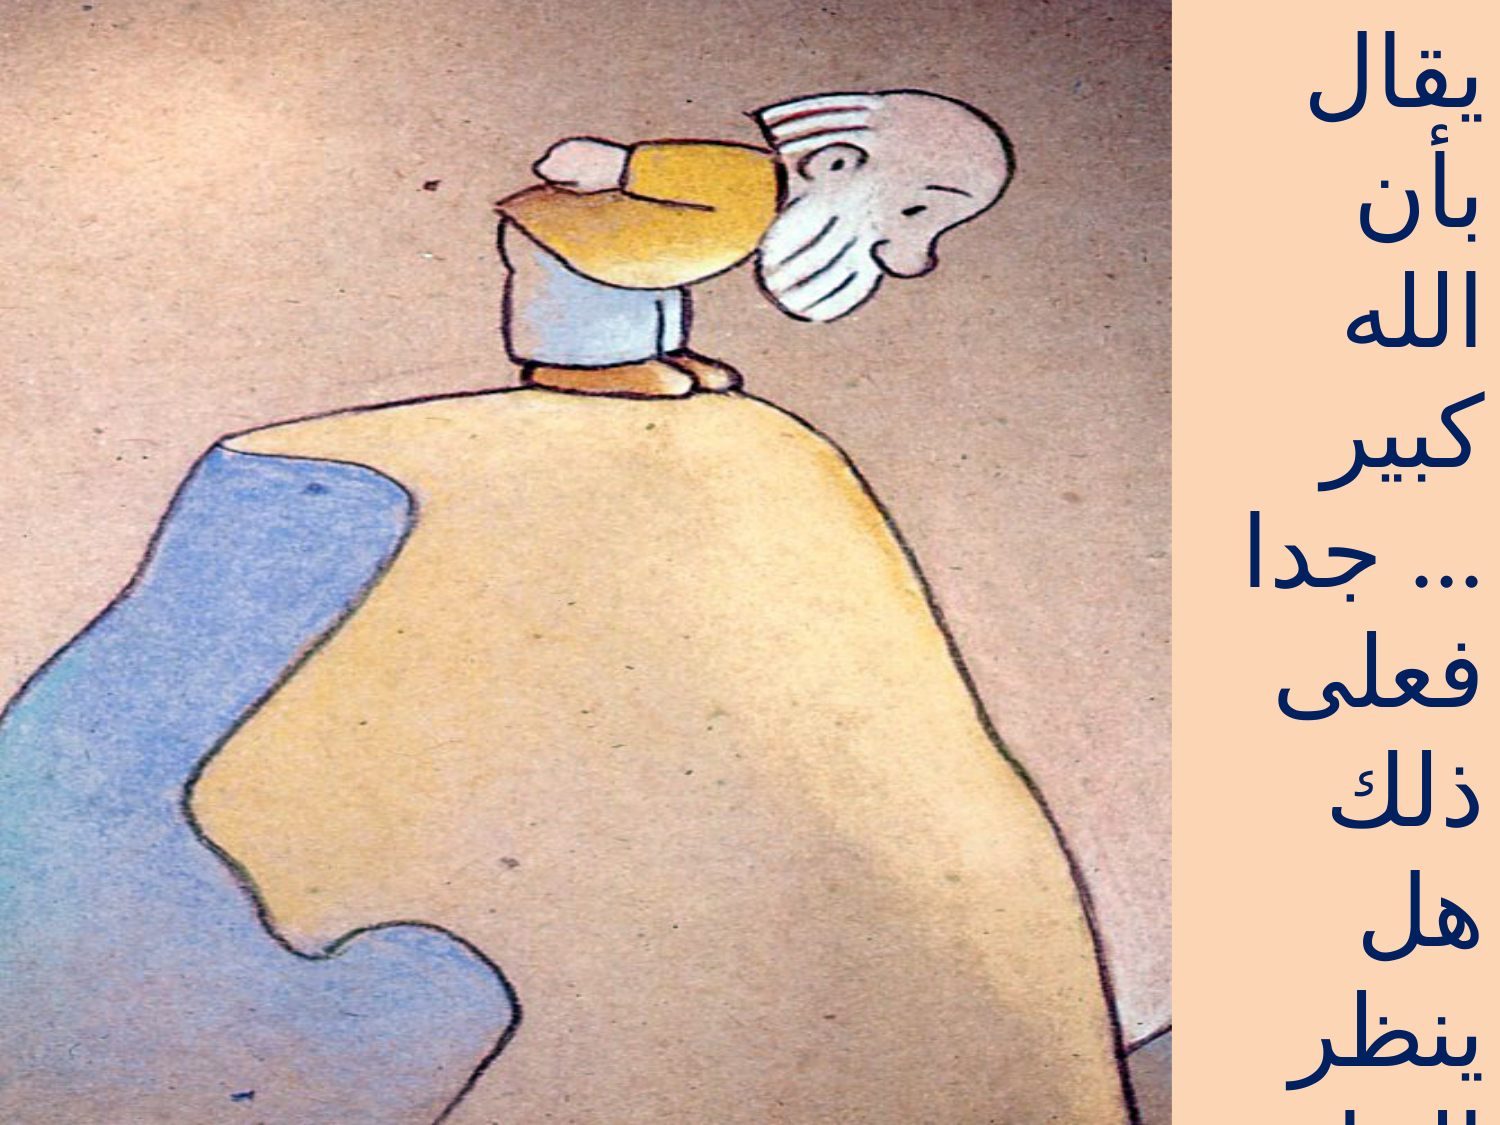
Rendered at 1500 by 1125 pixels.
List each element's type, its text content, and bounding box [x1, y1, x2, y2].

picture [0, 0, 1173, 1125]
text_box يقال بأن الله كبير جدا ... فعلى ذلك هل ينظر الينا من الأعلى بفوقية؟... [1173, 0, 1500, 1125]
